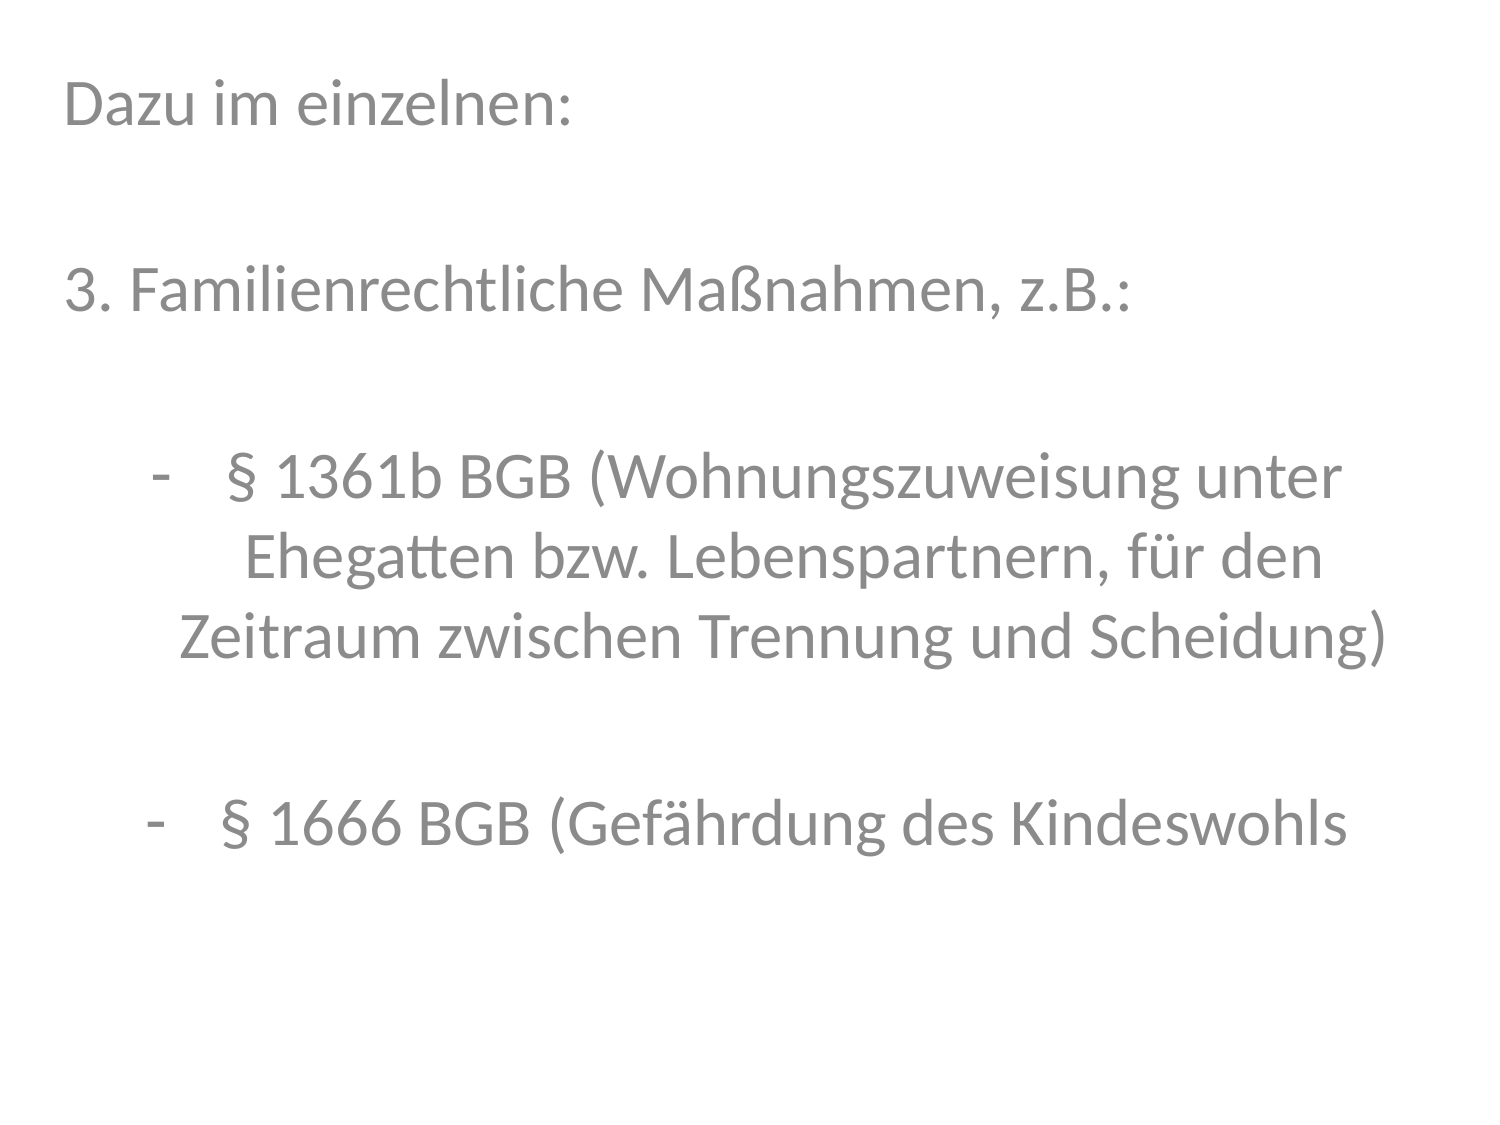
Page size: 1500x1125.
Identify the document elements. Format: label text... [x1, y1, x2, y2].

subtitle Dazu im einzelnen: 3. Familienrechtliche Maßnahmen, z.B.: § 1361b BGB (Wohnungszuweisung unter Ehegatten bzw. Lebenspartnern, für den Zeitraum zwischen Trennung und Scheidung) § 1666 BGB (Gefährdung des Kindeswohls [48, 50, 1446, 1063]
